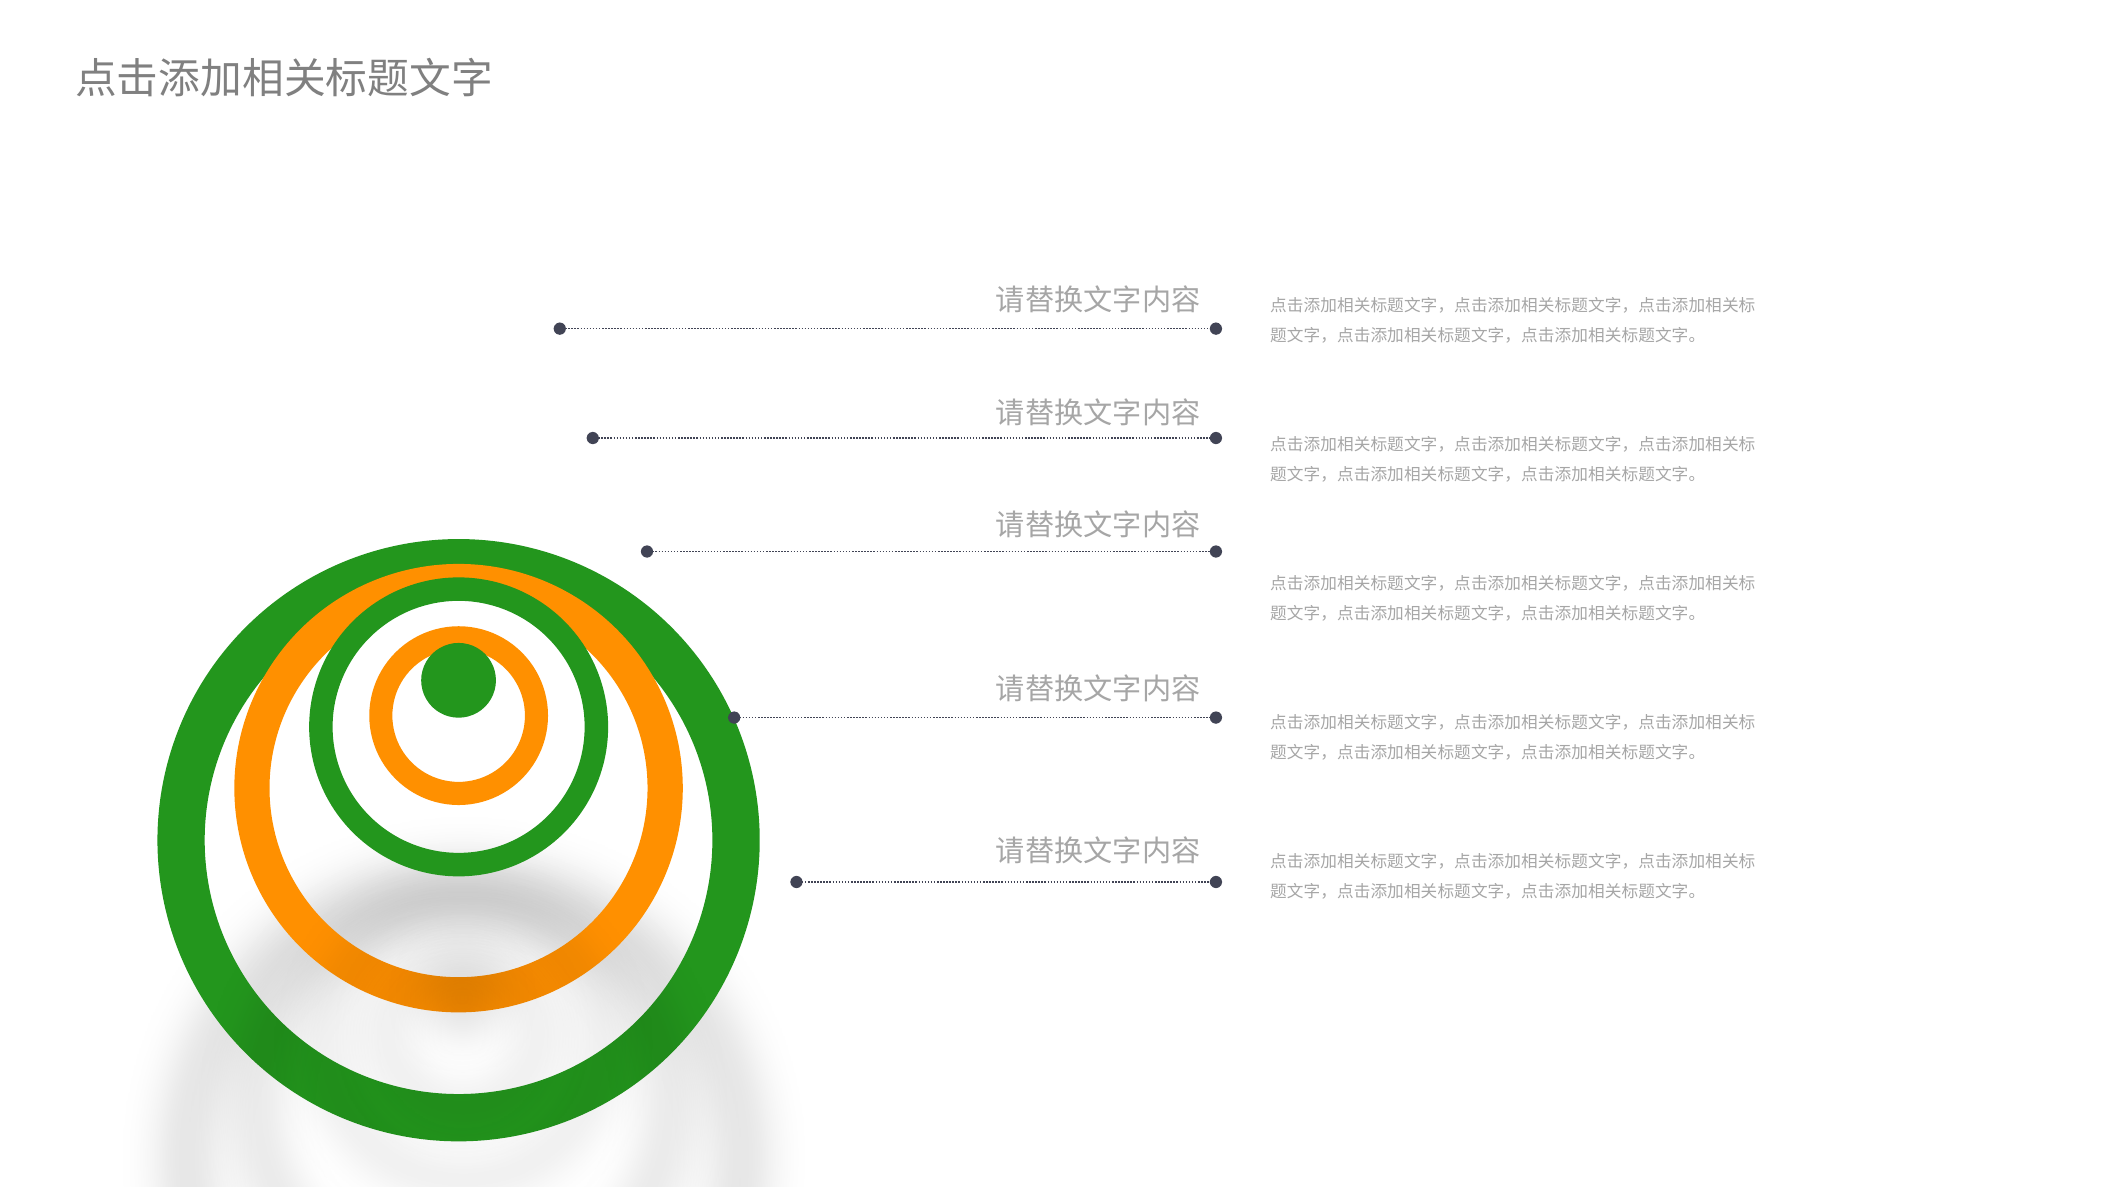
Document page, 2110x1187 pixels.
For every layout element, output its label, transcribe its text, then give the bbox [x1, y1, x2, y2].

text_box 点击添加相关标题文字 [59, 44, 563, 107]
text_box [368, 625, 550, 807]
text_box [156, 538, 761, 1039]
text_box 点击添加相关标题文字，点击添加相关标题文字，点击添加相关标题文字，点击添加相关标题文字，点击添加相关标题文字。 [1255, 277, 1787, 352]
text_box 请替换文字内容 [980, 491, 1216, 549]
text_box 请替换文字内容 [980, 656, 1216, 714]
text_box 请替换文字内容 [980, 267, 1216, 325]
text_box [308, 576, 610, 878]
text_box 点击添加相关标题文字，点击添加相关标题文字，点击添加相关标题文字，点击添加相关标题文字，点击添加相关标题文字。 [1255, 833, 1787, 909]
text_box [233, 562, 684, 965]
text_box 点击添加相关标题文字，点击添加相关标题文字，点击添加相关标题文字，点击添加相关标题文字，点击添加相关标题文字。 [1255, 694, 1787, 770]
text_box [420, 641, 497, 719]
text_box 请替换文字内容 [980, 380, 1216, 437]
text_box 请替换文字内容 [980, 818, 1216, 876]
text_box 点击添加相关标题文字，点击添加相关标题文字，点击添加相关标题文字，点击添加相关标题文字，点击添加相关标题文字。 [1255, 555, 1787, 631]
text_box 点击添加相关标题文字，点击添加相关标题文字，点击添加相关标题文字，点击添加相关标题文字，点击添加相关标题文字。 [1255, 416, 1787, 491]
